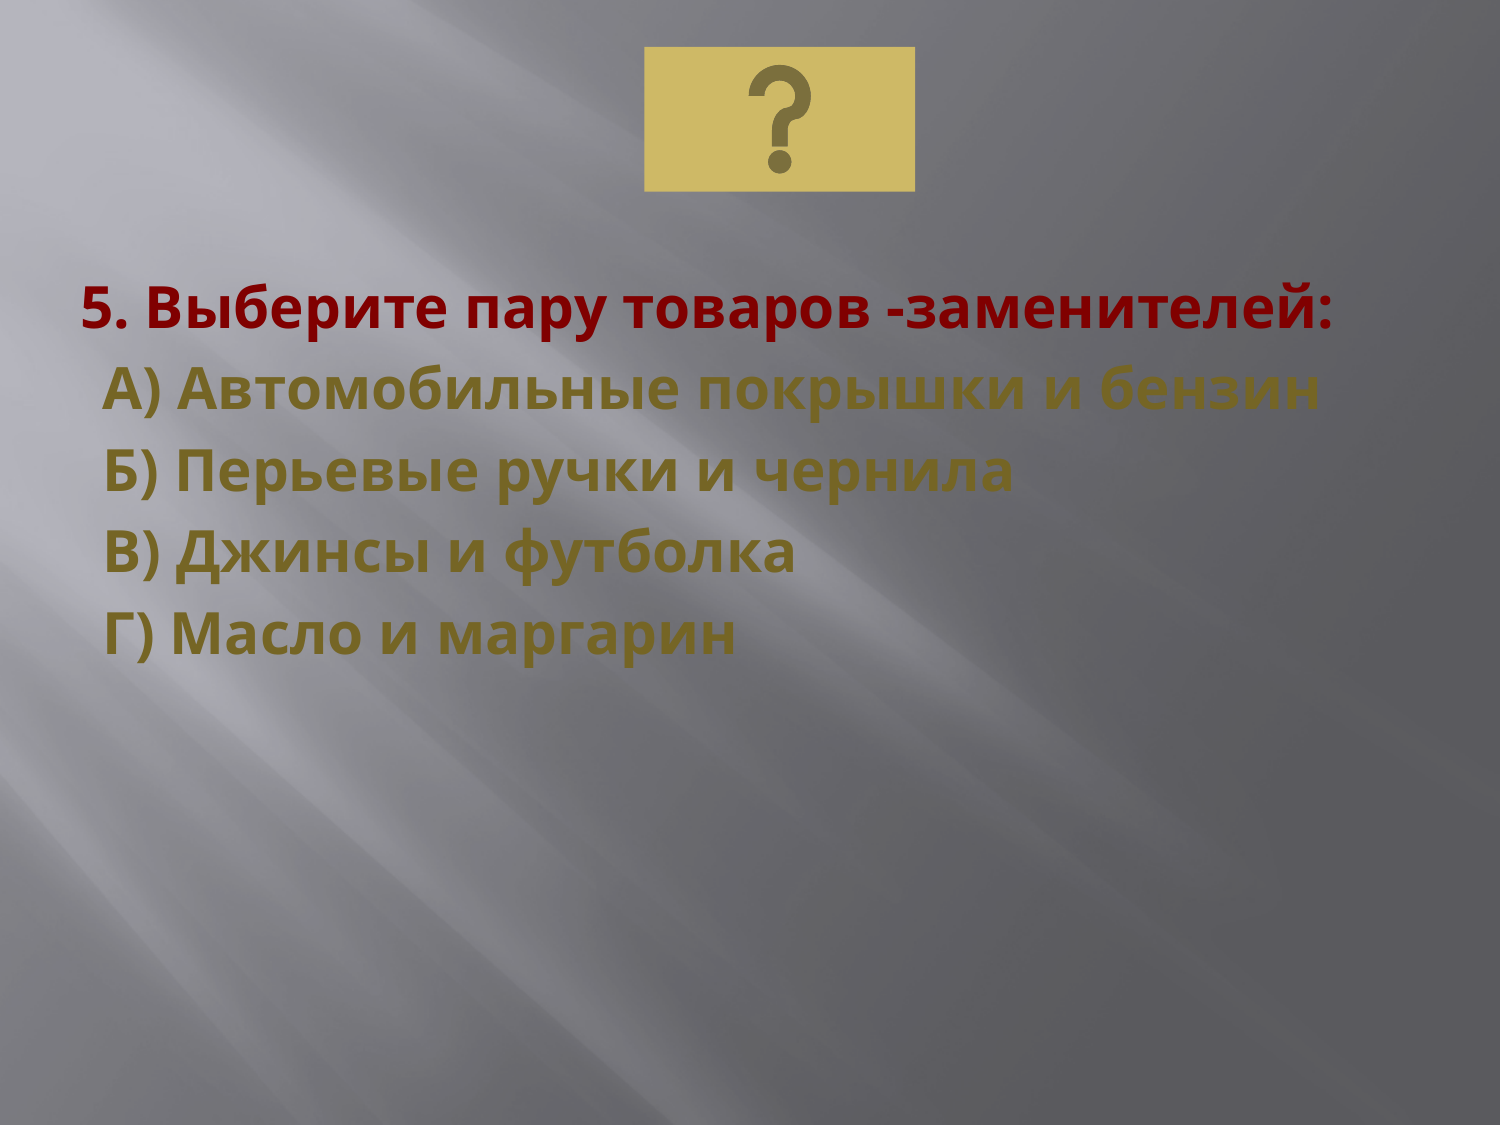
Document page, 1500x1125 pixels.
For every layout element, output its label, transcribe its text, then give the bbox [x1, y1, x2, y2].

text_box [644, 46, 916, 192]
list 5. Выберите пару товаров -заменителей: А) Автомобильные покрышки и бензин Б) Перьевые ручки и чернила В) Джинсы и футболка Г) Масло и маргарин [64, 262, 1426, 1036]
